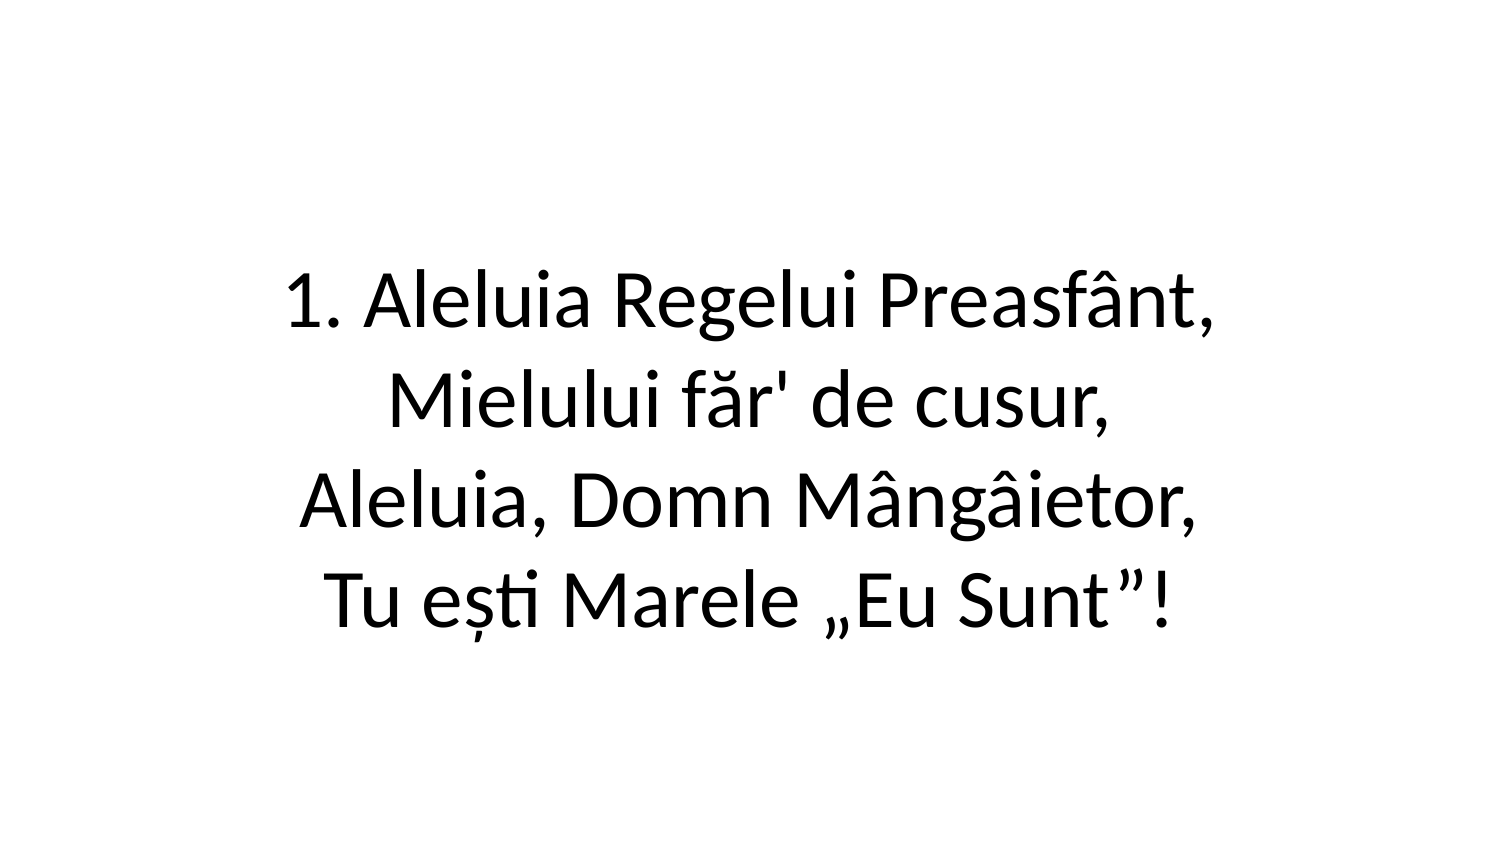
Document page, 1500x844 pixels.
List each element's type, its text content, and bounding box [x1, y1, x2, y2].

text_box 1. Aleluia Regelui Preasfânt, Mielului făr' de cusur, Aleluia, Domn Mângâietor, Tu ești Marele „Eu Sunt”! [266, 192, 1234, 652]
